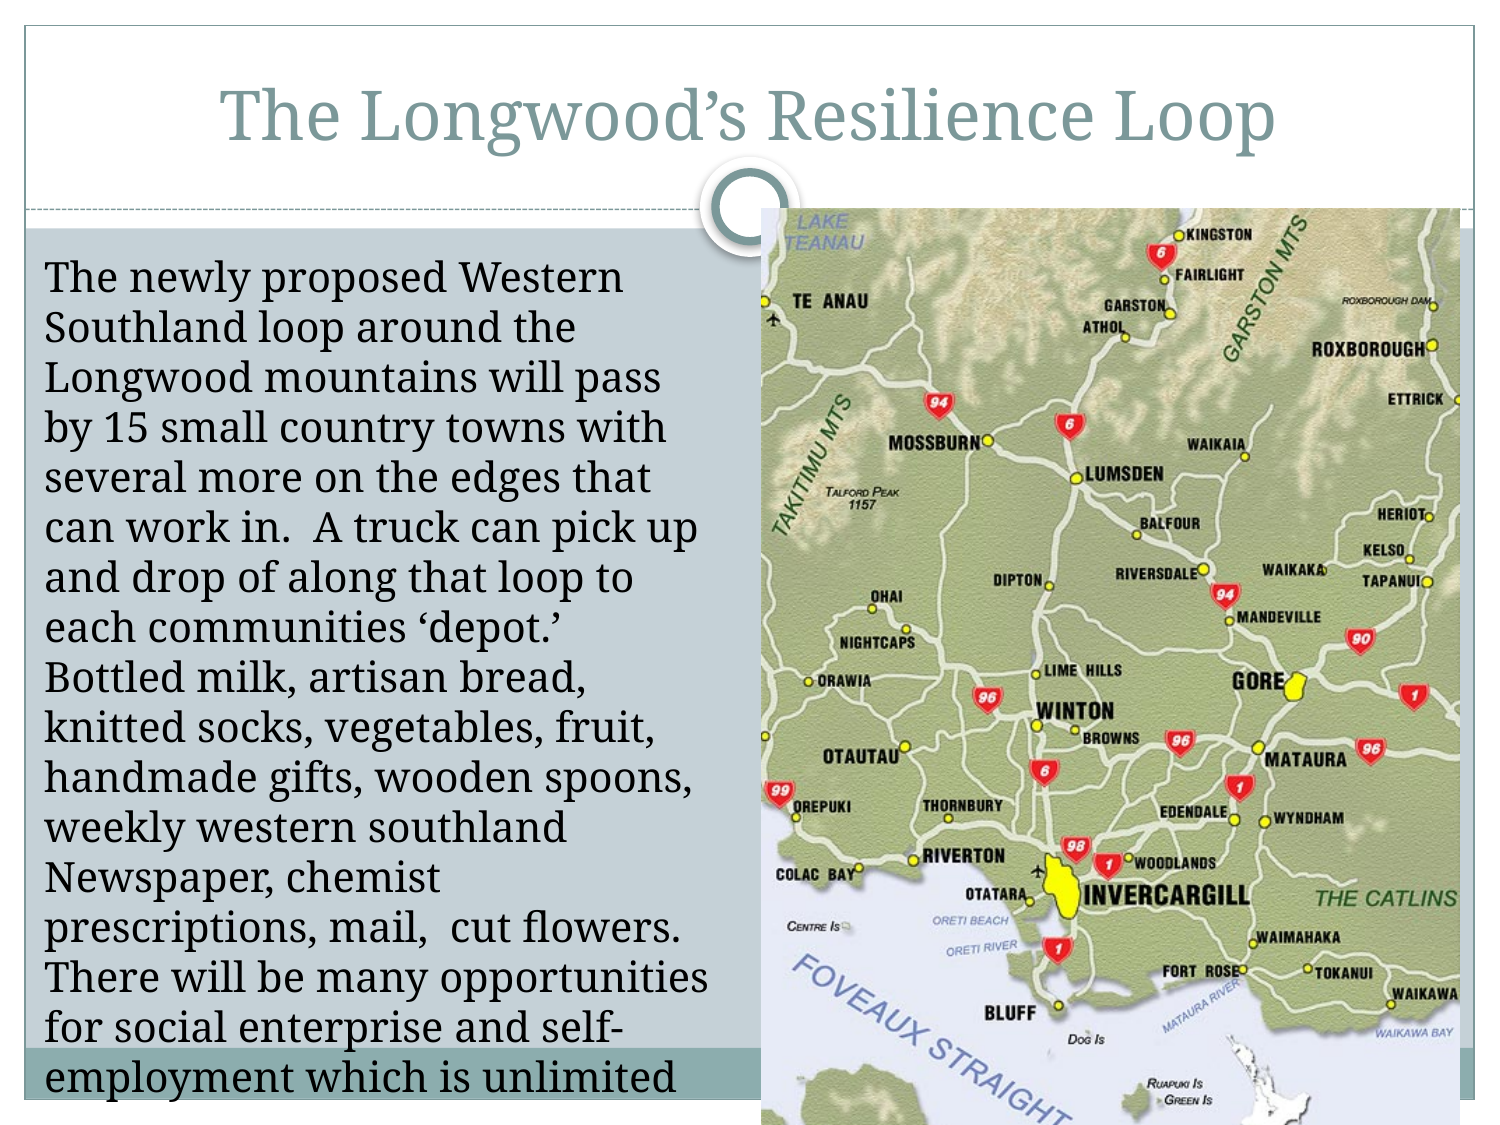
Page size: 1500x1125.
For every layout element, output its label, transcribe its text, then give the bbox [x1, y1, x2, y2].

text_box The newly proposed Western Southland loop around the Longwood mountains will pass by 15 small country towns with several more on the edges that can work in. A truck can pick up and drop of along that loop to each communities ‘depot.’ Bottled milk, artisan bread, knitted socks, vegetables, fruit, handmade gifts, wooden spoons, weekly western southland Newspaper, chemist prescriptions, mail, cut flowers. There will be many opportunities for social enterprise and self-employment which is unlimited [29, 243, 727, 1125]
title The Longwood’s Resilience Loop [49, 37, 1450, 162]
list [761, 207, 1460, 1125]
